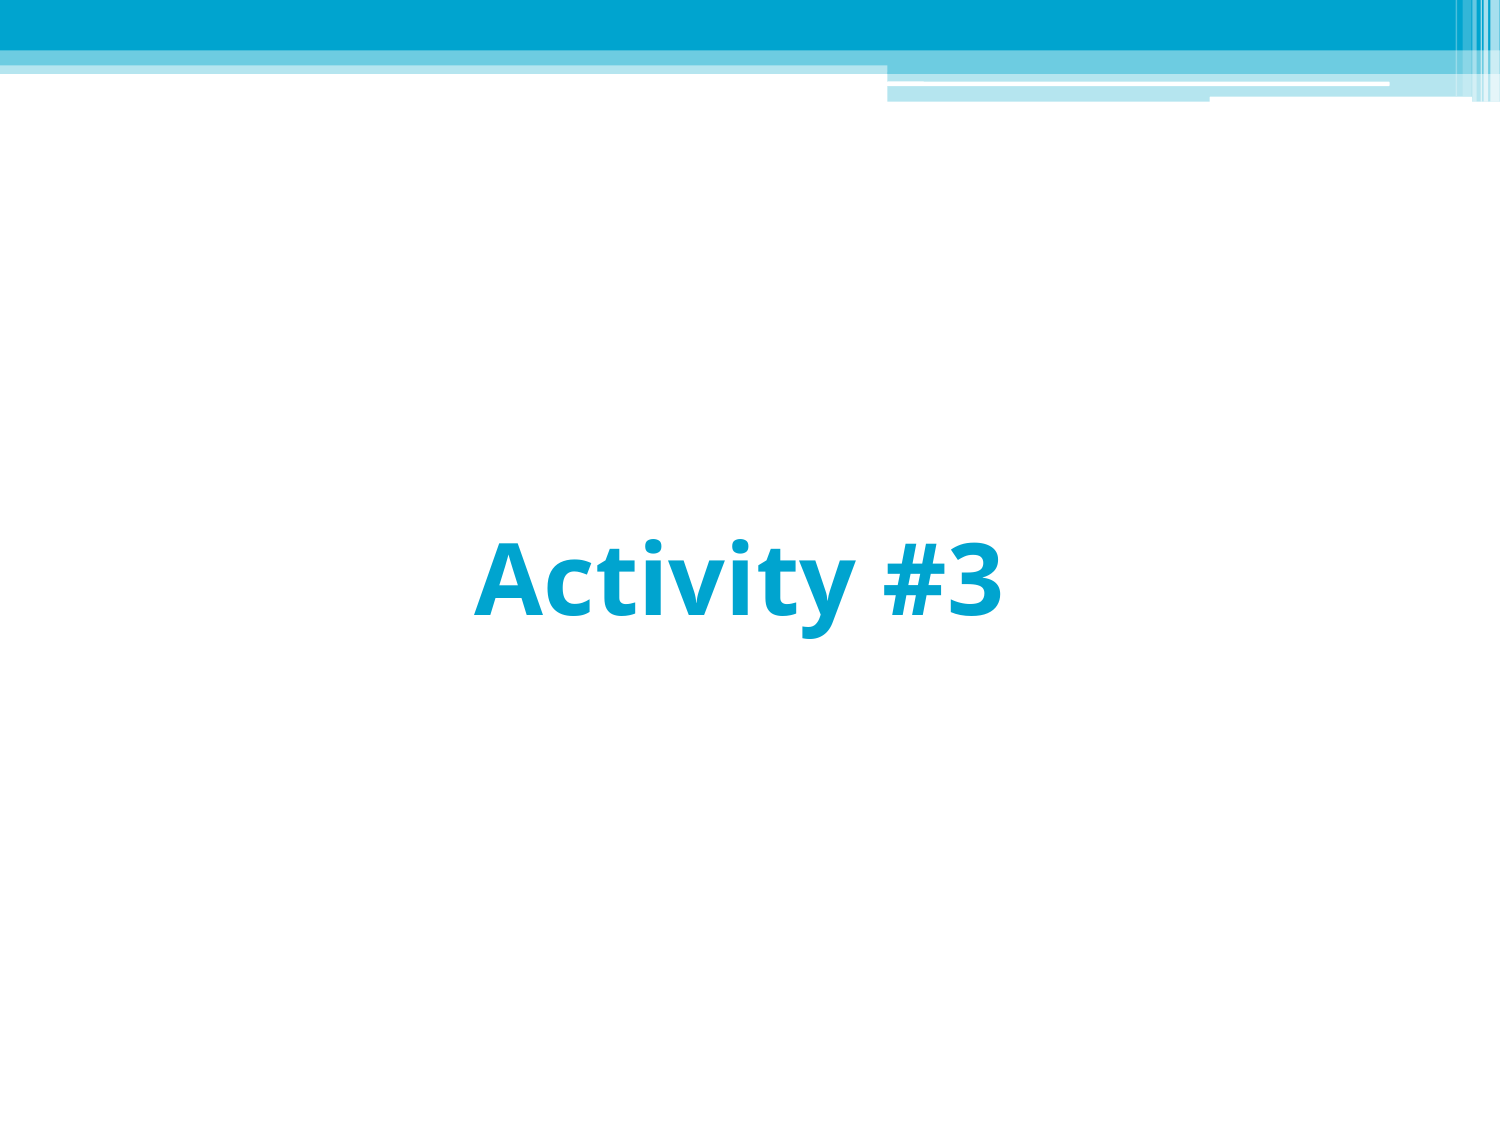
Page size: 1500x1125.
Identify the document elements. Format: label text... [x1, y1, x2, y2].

title Activity #3 [324, 487, 1155, 663]
